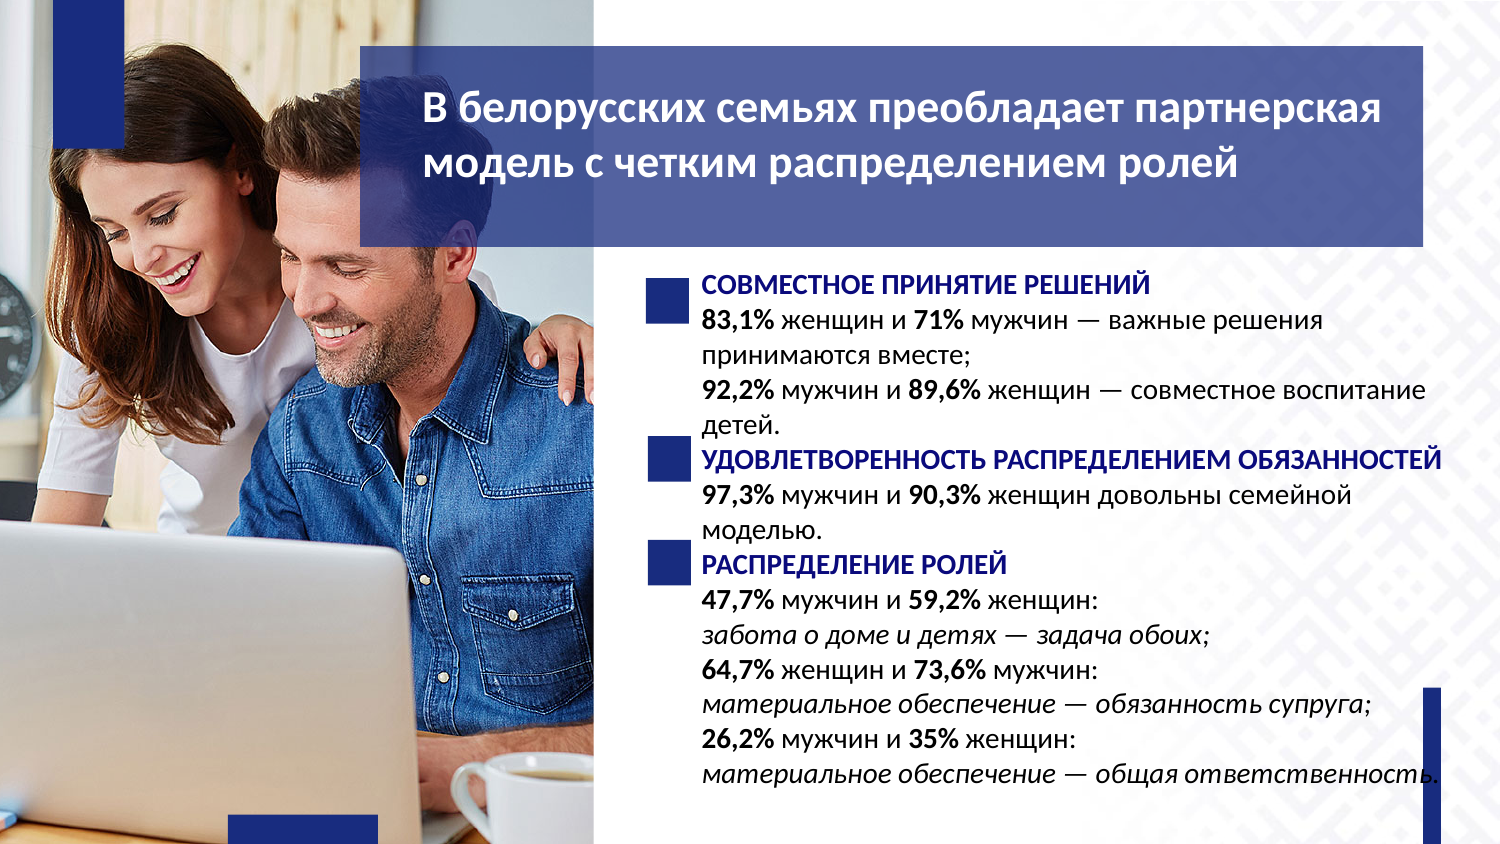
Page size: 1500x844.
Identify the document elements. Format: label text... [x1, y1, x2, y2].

text_box [646, 538, 693, 587]
text_box В белорусских семьях преобладает партнерская модель с четким распределением ролей [598, 69, 921, 194]
text_box [644, 276, 691, 326]
picture [0, 0, 594, 844]
text_box СОВМЕСТНОЕ ПРИНЯТИЕ РЕШЕНИЙ 83,1% женщин и 71% мужчин — важные решения принимаются вместе; 92,2% мужчин и 89,6% женщин — совместное воспитание детей. УДОВЛЕТВОРЕННОСТЬ РАСПРЕДЕЛЕНИЕМ ОБЯЗАННОСТЕЙ 97,3% мужчин и 90,3% женщин довольны семейной моделью. РАСПРЕДЕЛЕНИЕ РОЛЕЙ 47,7% мужчин и 59,2% женщин: забота о доме и детях — задача обоих; 64,7% женщин и 73,6% мужчин: материальное обеспечение — обязанность супруга; 26,2% мужчин и 35% женщин: материальное обеспечение — общая ответственность. [686, 257, 921, 798]
picture [926, 0, 1500, 844]
text_box [646, 434, 693, 484]
text_box [598, 194, 921, 249]
text_box [598, 44, 921, 69]
